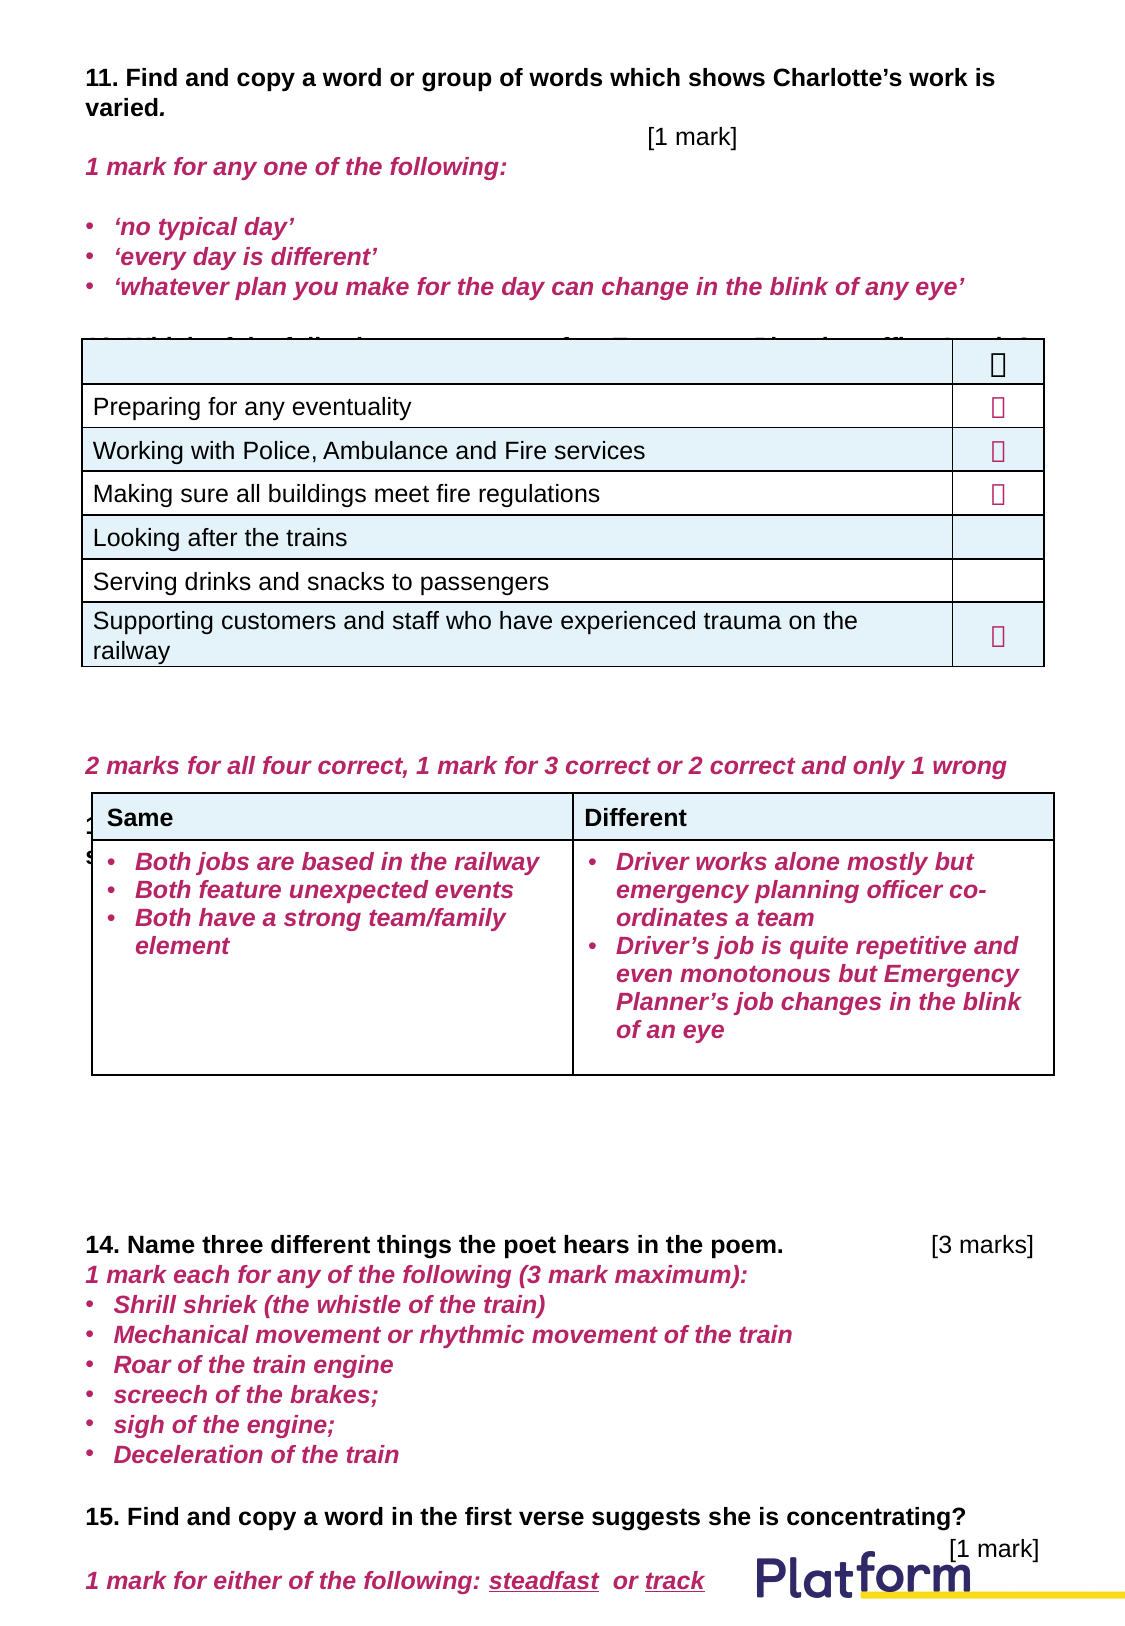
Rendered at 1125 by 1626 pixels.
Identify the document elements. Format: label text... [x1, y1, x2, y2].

table_cell Looking after the trains [83, 516, 952, 558]
table_cell Working with Police, Ambulance and Fire services [83, 428, 952, 470]
table_cell  [953, 603, 1043, 666]
table_header Same [93, 794, 572, 839]
picture [599, 1535, 1125, 1625]
table_cell Driver works alone mostly but emergency planning officer co-ordinates a team Driver’s job is quite repetitive and even monotonous but Emergency Planner’s job changes in the blink of an eye [574, 841, 1053, 1074]
table_cell [953, 560, 1043, 601]
table_header [83, 340, 952, 383]
table_header Different [574, 794, 1053, 839]
table_cell  [953, 472, 1043, 514]
table_cell Preparing for any eventuality [83, 385, 952, 427]
table_cell  [953, 385, 1043, 427]
table_cell [953, 516, 1043, 558]
table_header  [953, 340, 1043, 383]
table_cell Serving drinks and snacks to passengers [83, 560, 952, 601]
table_cell Supporting customers and staff who have experienced trauma on the railway [83, 603, 952, 666]
table_cell Making sure all buildings meet fire regulations [83, 472, 952, 514]
table_cell  [953, 428, 1043, 470]
table_cell Both jobs are based in the railway Both feature unexpected events Both have a strong team/family element [93, 841, 572, 1074]
text_box 11. Find and copy a word or group of words which shows Charlotte’s work is varied. [1 mark] 1 mark for any one of the following: ‘no typical day’ ‘every day is different’ ‘whatever plan you make for the day can change in the blink of any eye’ 12. Which of the following are aspects of an Emergency Planning officer’s role? Tick all that apply. [2 marks] 2 marks for all four correct, 1 mark for 3 correct or 2 correct and only 1 wrong 13. How are the jobs of a train driver and an emergency planning officer the same, and how are they different? [2 marks] 14. Name three different things the poet hears in the poem. [3 marks] 1 mark each for any of the following (3 mark maximum): Shrill shriek (the whistle of the train) Mechanical movement or rhythmic movement of the train Roar of the train engine screech of the brakes; sigh of the engine; Deceleration of the train 15. Find and copy a word in the first verse suggests she is concentrating? [1 mark] 1 mark for either of the following: steadfast or track [70, 53, 1055, 1625]
